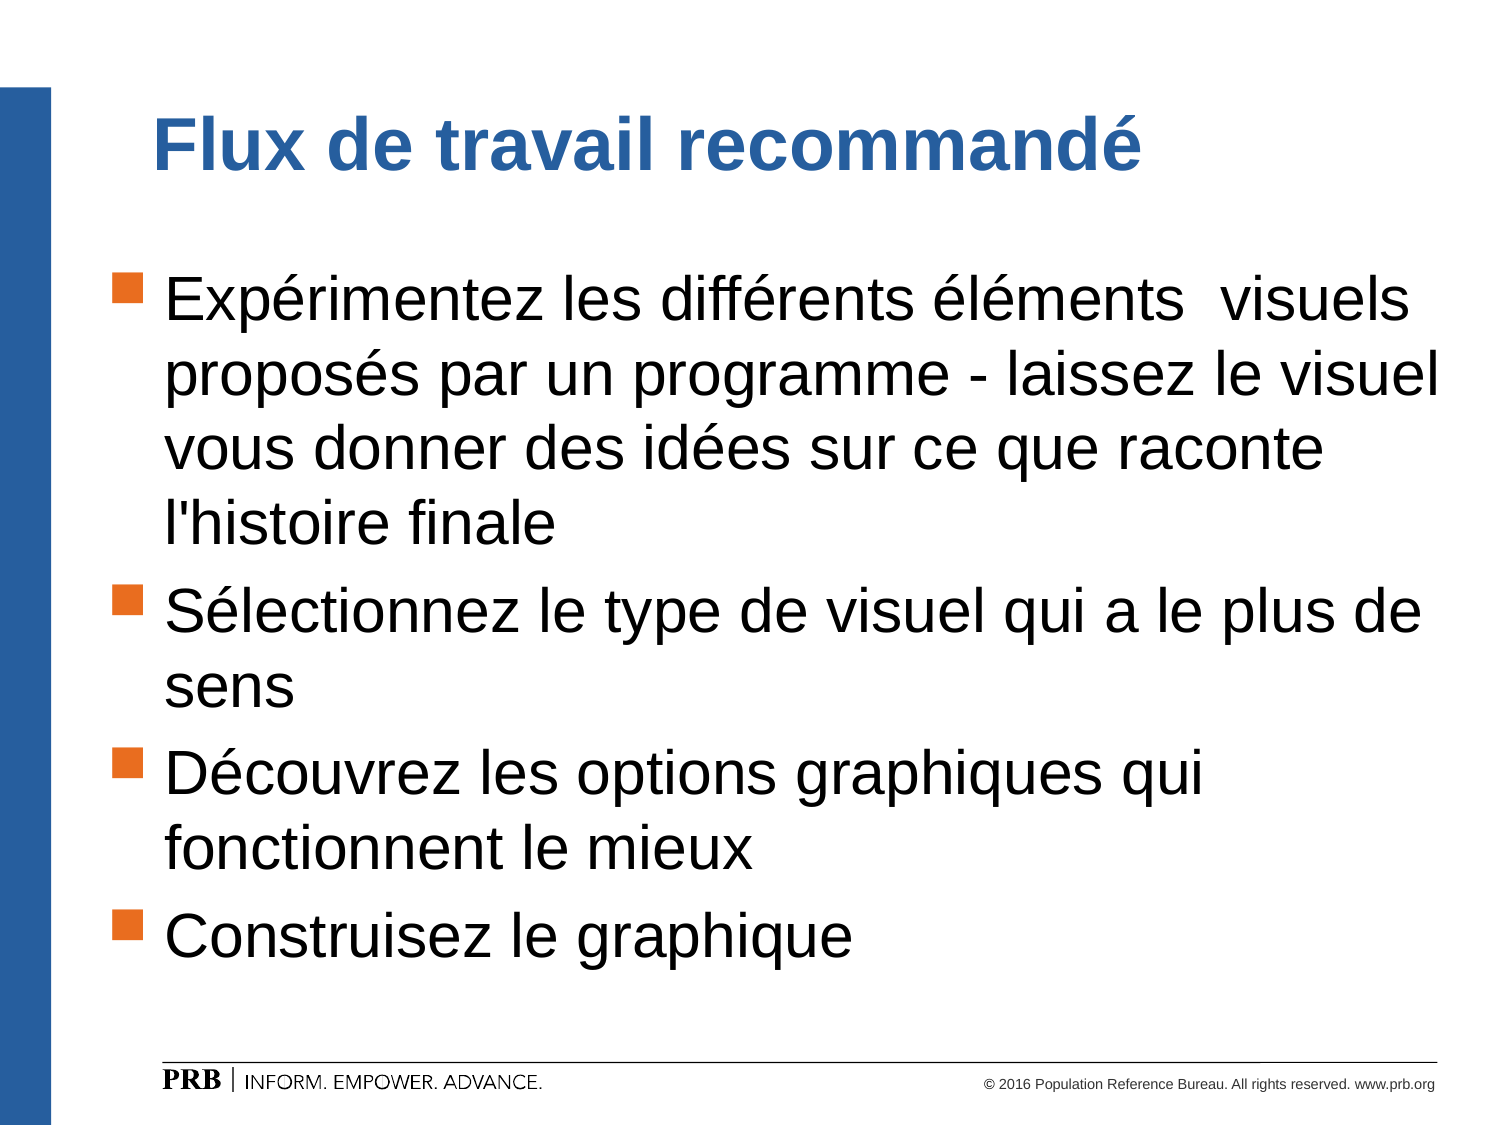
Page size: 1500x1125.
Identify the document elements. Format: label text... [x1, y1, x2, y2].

list Expérimentez les différents éléments visuels proposés par un programme - laissez le visuel vous donner des idées sur ce que raconte l'histoire finale Sélectionnez le type de visuel qui a le plus de sens Découvrez les options graphiques qui fonctionnent le mieux Construisez le graphique [92, 249, 1477, 1013]
title Flux de travail recommandé [137, 87, 1407, 249]
